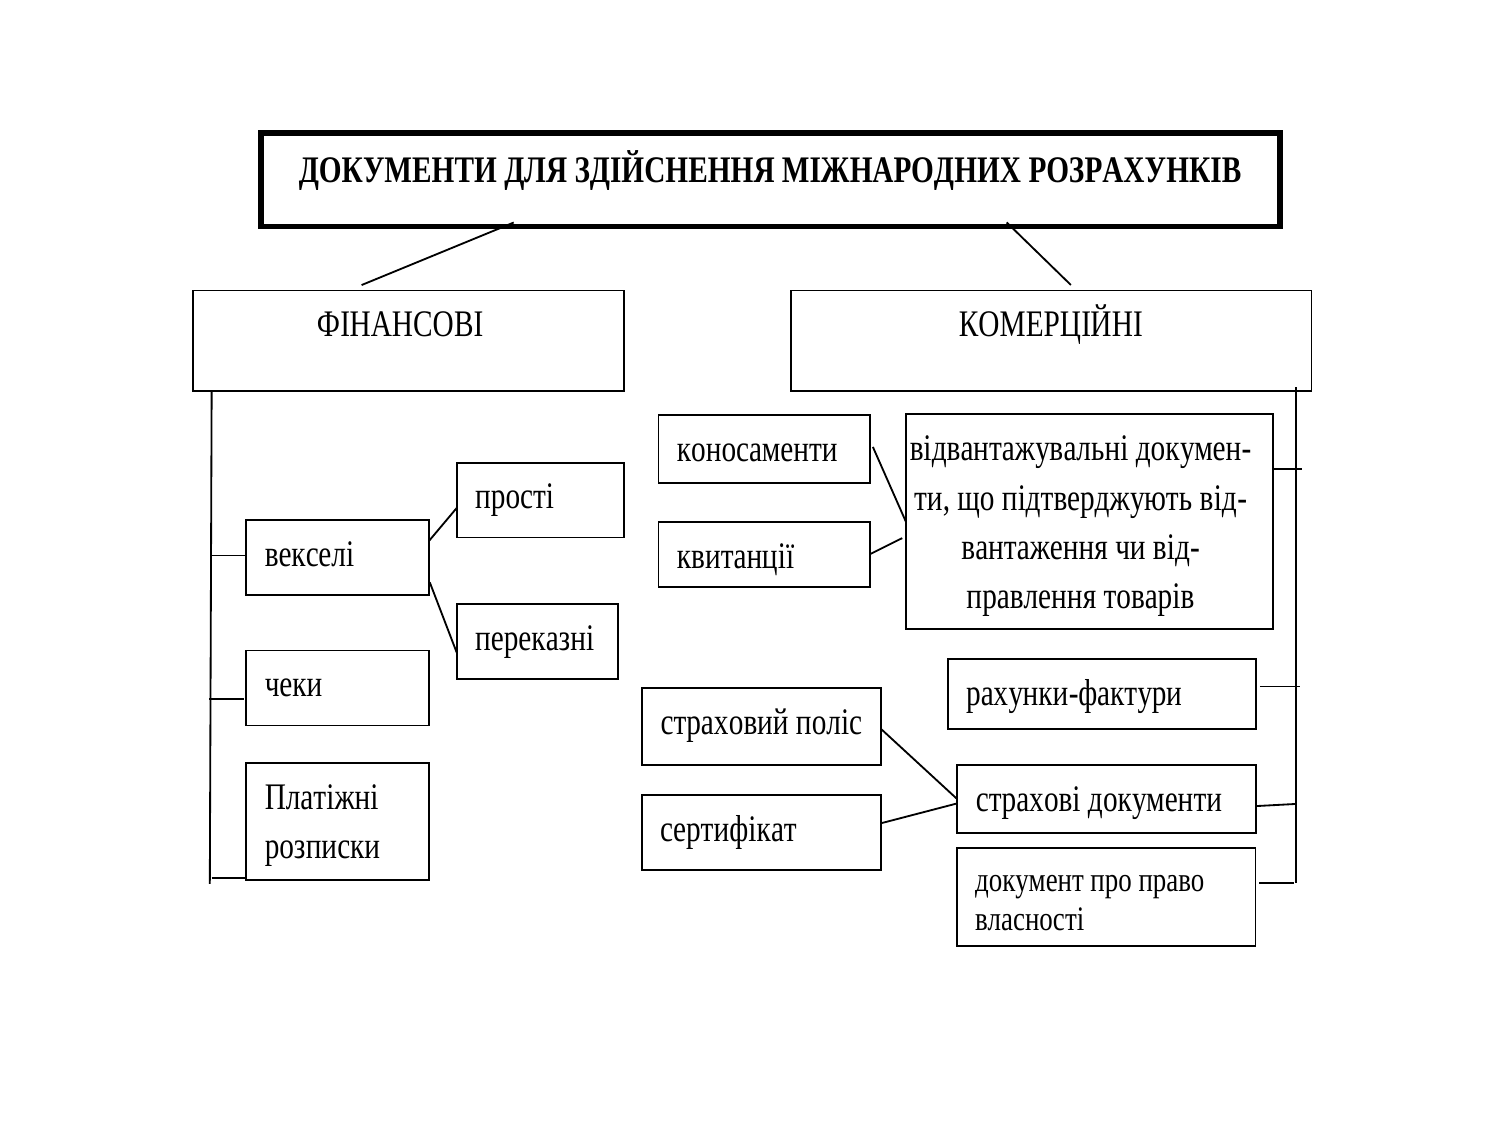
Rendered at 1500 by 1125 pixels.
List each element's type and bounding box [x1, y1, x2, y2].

list [123, 77, 1389, 953]
